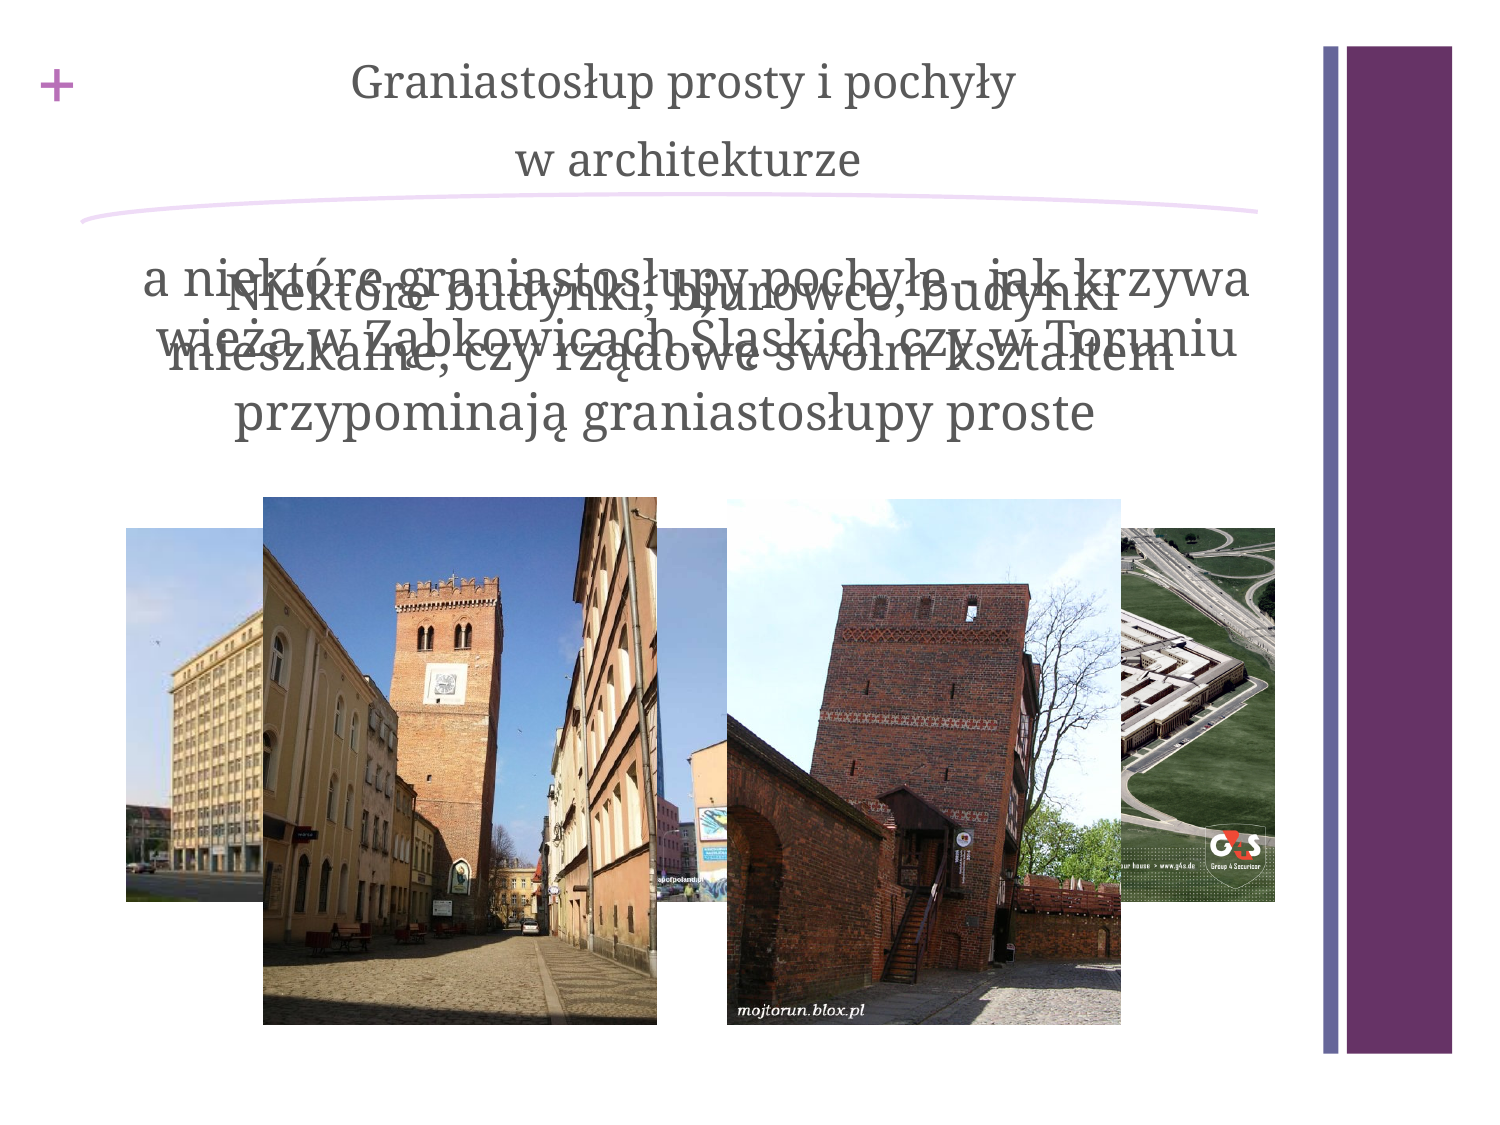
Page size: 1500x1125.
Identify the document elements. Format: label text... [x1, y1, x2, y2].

text_box [80, 192, 1258, 225]
text_box Niektóre budynki, biurowce, budynki mieszkalne, czy rządowe swoim kształtem przypominają graniastosłupy proste [69, 253, 1275, 494]
picture [661, 527, 723, 903]
list Graniastosłup prosty i pochyły w architekturze [96, 45, 1283, 195]
picture [126, 527, 258, 903]
picture [262, 497, 658, 1025]
picture [1125, 527, 1276, 903]
picture [727, 498, 1121, 1025]
text_box a niektóre graniastosłupy pochyłe - jak krzywa wieża w Ząbkowicach Śląskich czy w Toruniu [94, 238, 1300, 480]
